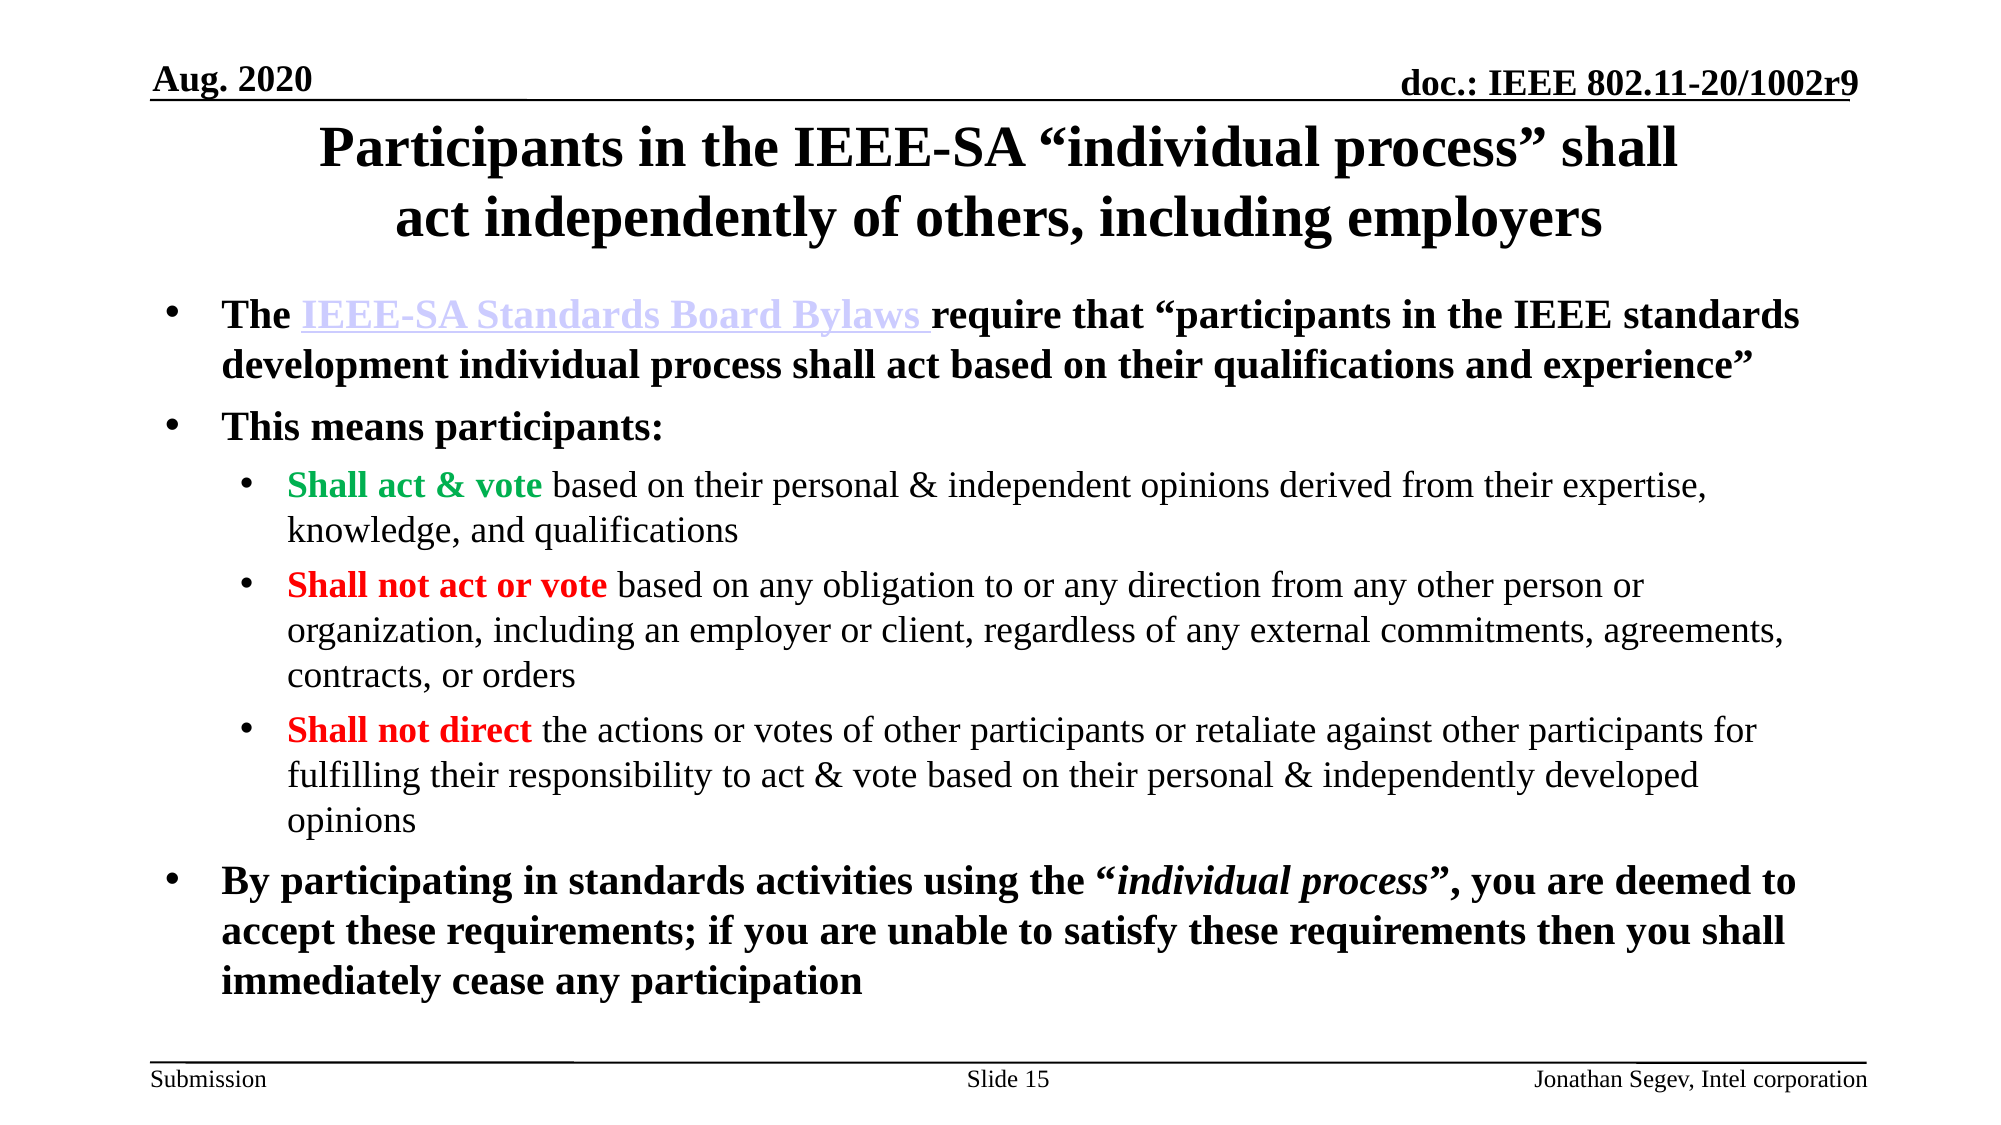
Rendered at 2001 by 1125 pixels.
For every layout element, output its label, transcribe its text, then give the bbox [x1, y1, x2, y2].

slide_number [152, 54, 563, 100]
footer Jonathan Segev, Intel corporation [1171, 1061, 1869, 1093]
list The IEEE-SA Standards Board Bylaws require that “participants in the IEEE standards development individual process shall act based on their qualifications and experience” This means participants: Shall act & vote based on their personal & independent opinions derived from their expertise, knowledge, and qualifications Shall not act or vote based on any obligation to or any direction from any other person or organization, including an employer or client, regardless of any external commitments, agreements, contracts, or orders Shall not direct the actions or votes of other participants or retaliate against other participants for fulfilling their responsibility to act & vote based on their personal & independently developed opinions By participating in standards activities using the “individual process”, you are deemed to accept these requirements; if you are unable to satisfy these requirements then you shall immediately cease any participation [149, 278, 1850, 1000]
slide_number Slide 15 [950, 1061, 1067, 1123]
title Participants in the IEEE-SA “individual process” shall act independently of others, including employers [149, 112, 1850, 244]
